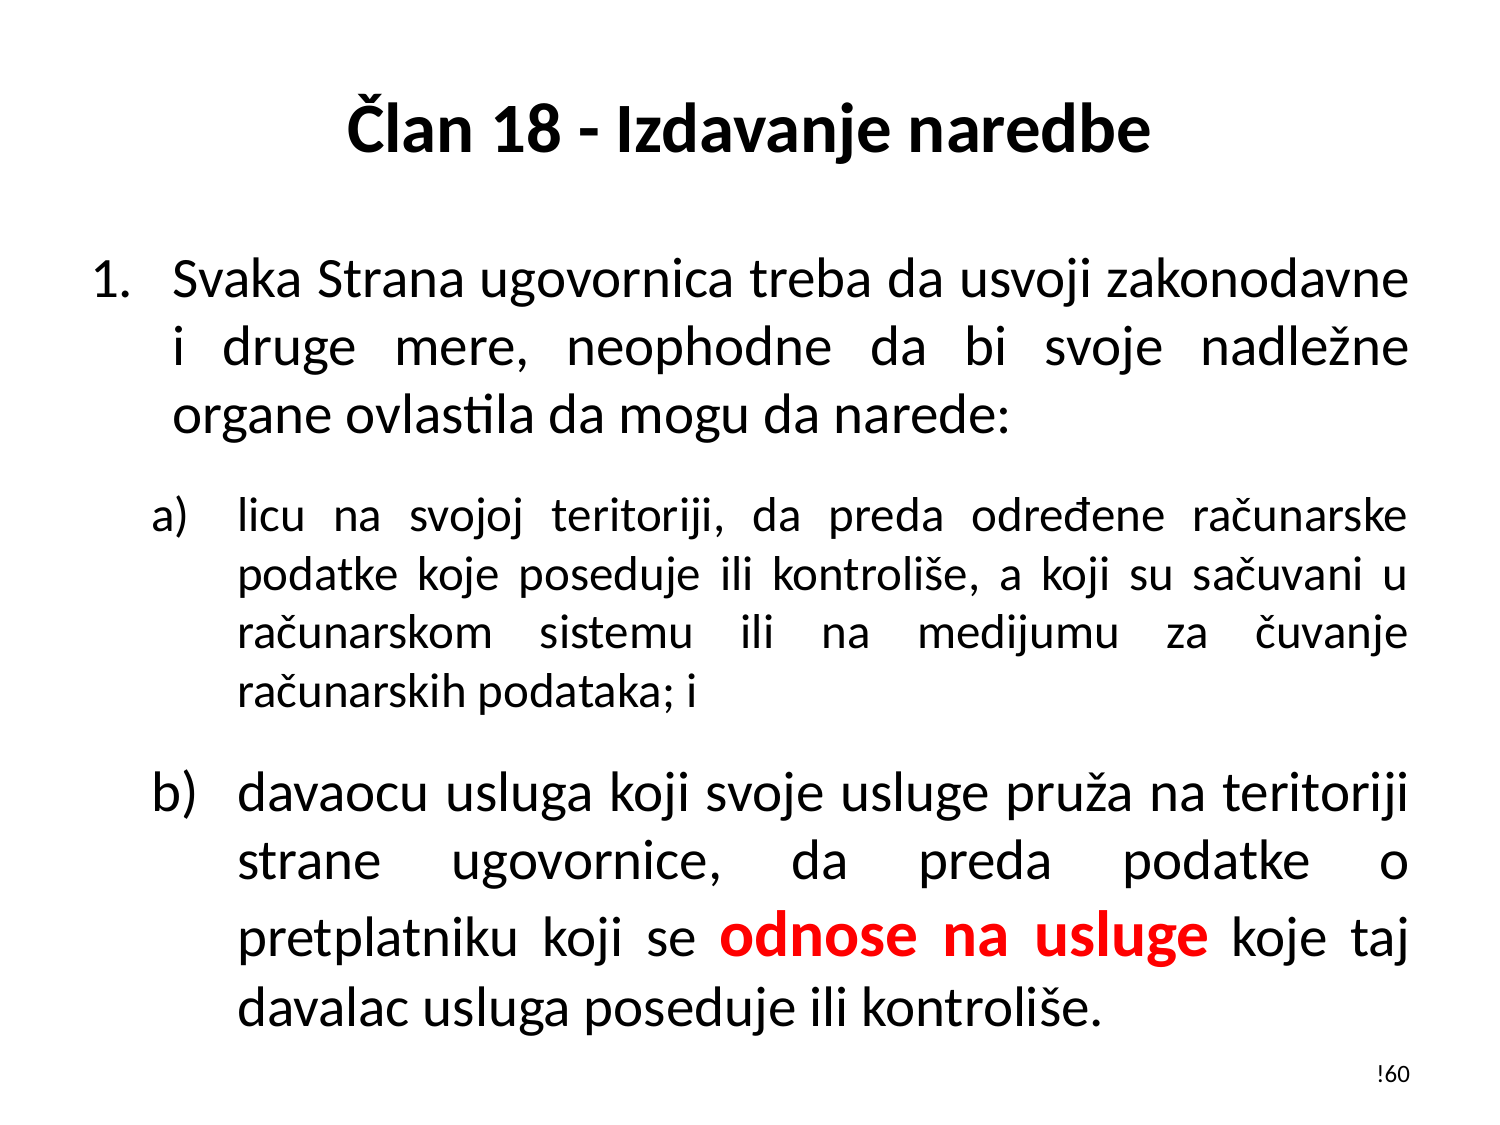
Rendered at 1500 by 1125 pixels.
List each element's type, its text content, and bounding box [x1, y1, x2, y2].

title Član 18 - Izdavanje naredbe [74, 44, 1426, 204]
list Svaka Strana ugovornica treba da usvoji zakonodavne i druge mere, neophodne da bi svoje nadležne organe ovlastila da mogu da narede: licu na svojoj teritoriji, da preda određene računarske podatke koje poseduje ili kontroliše, a koji su sačuvani u računarskom sistemu ili na medijumu za čuvanje računarskih podataka; i davaocu usluga koji svoje usluge pruža na teritoriji strane ugovornice, da preda podatke o pretplatniku koji se odnose na usluge koje taj davalac usluga poseduje ili kontroliše. [74, 232, 1426, 1053]
slide_number !60 [1074, 1042, 1425, 1103]
